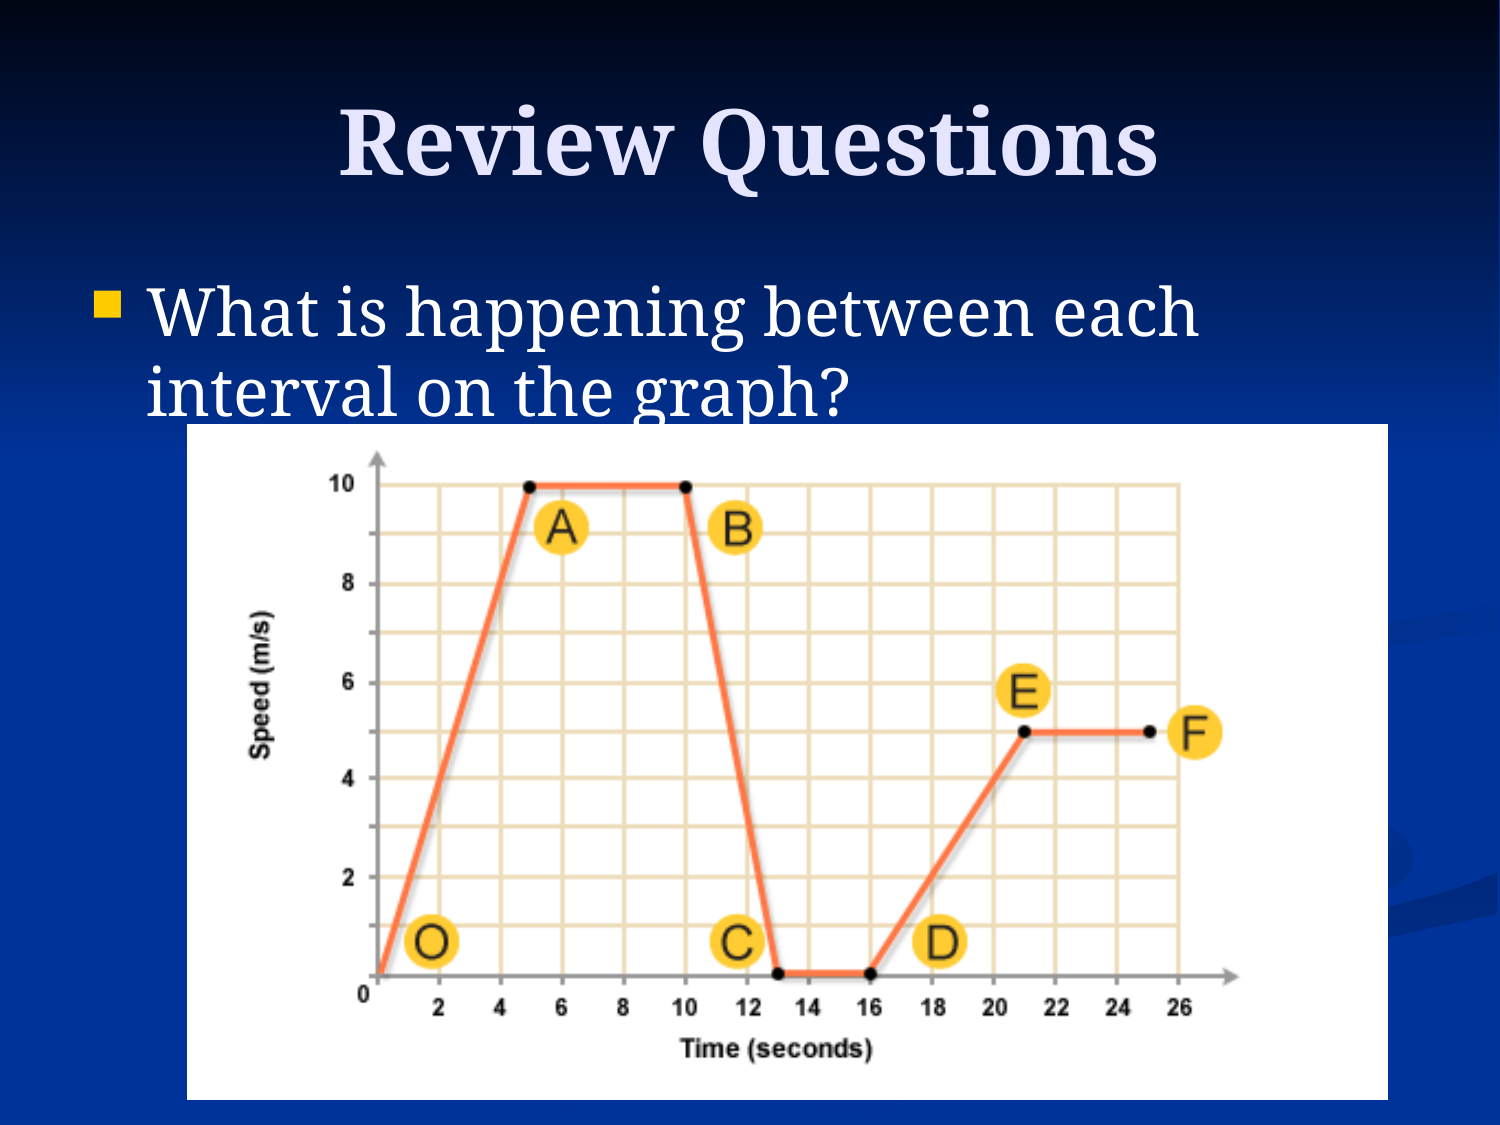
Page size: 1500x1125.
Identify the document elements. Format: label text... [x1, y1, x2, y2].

list What is happening between each interval on the graph? [74, 262, 1438, 463]
title Review Questions [74, 44, 1426, 233]
picture [187, 424, 1388, 1100]
